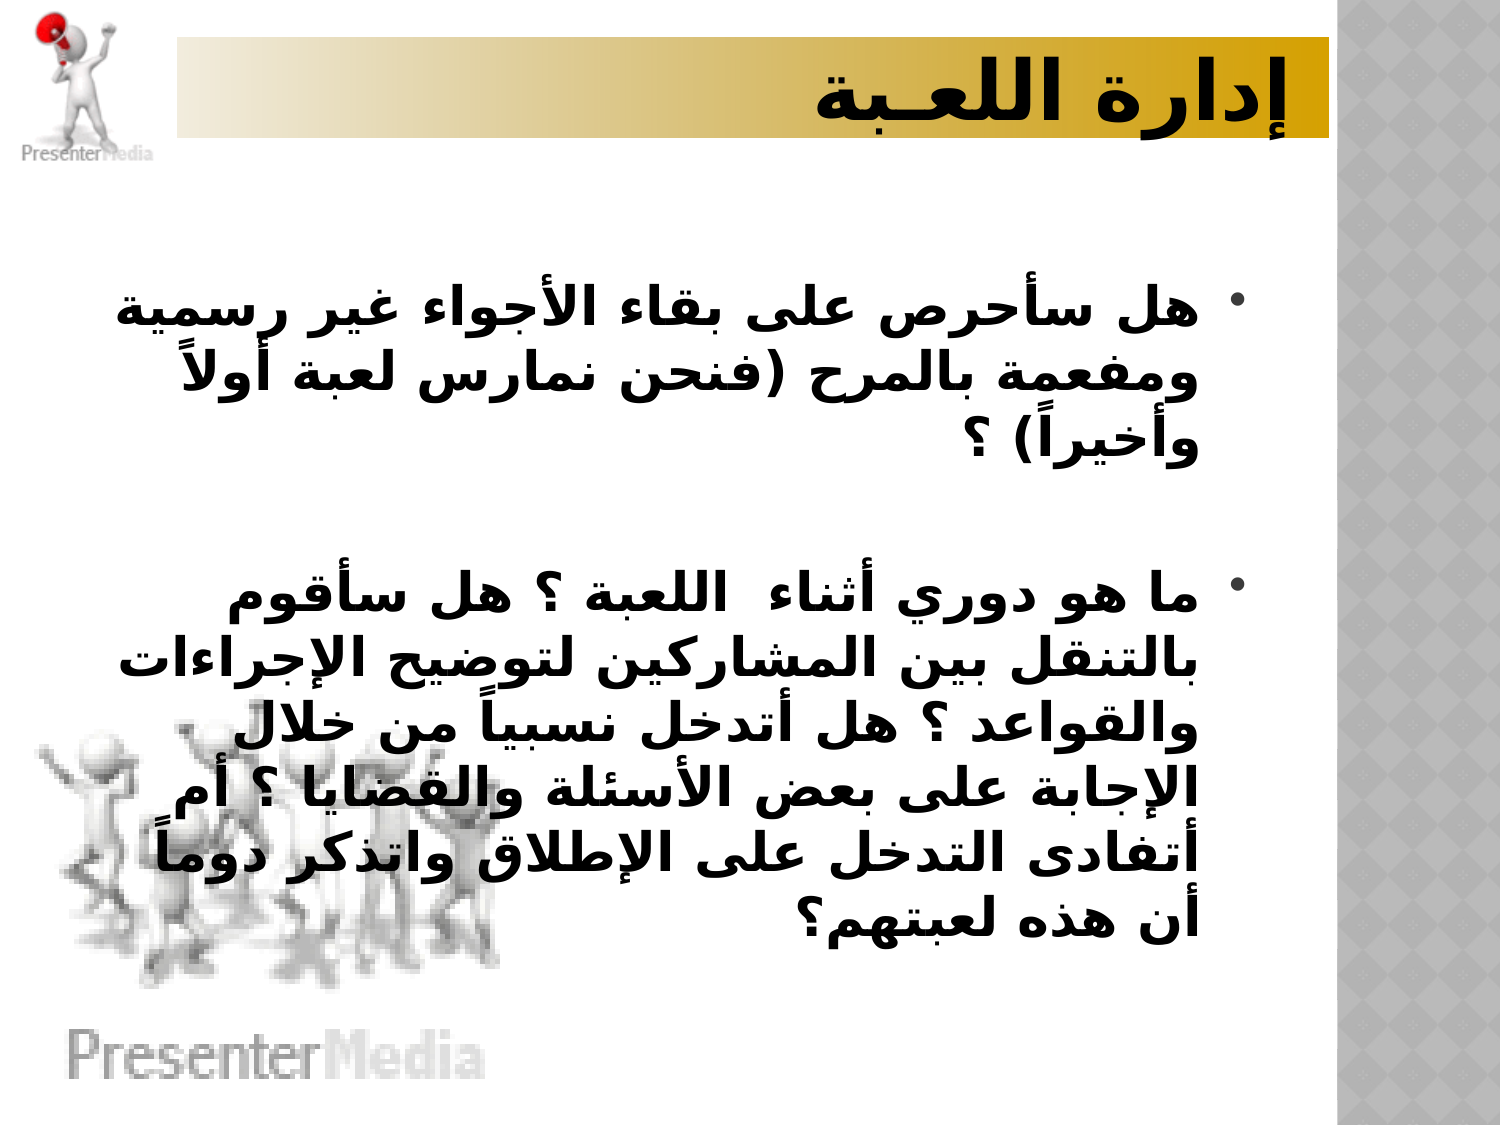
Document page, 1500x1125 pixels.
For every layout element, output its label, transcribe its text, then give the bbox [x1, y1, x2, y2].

picture [4, 2, 178, 175]
picture [9, 573, 561, 1125]
list هل سأحرص على بقاء الأجواء غير رسمية ومفعمة بالمرح (فنحن نمارس لعبة أولاً وأخيراً) ؟ ما هو دوري أثناء اللعبة ؟ هل سأقوم بالتنقل بين المشاركين لتوضيح الإجراءات والقواعد ؟ هل أتدخل نسبياً من خلال الإجابة على بعض الأسئلة والقضايا ؟ أم أتفادى التدخل على الإطلاق واتذكر دوماً أن هذه لعبتهم؟ [75, 264, 1263, 1060]
title إدارة اللعـبة [173, 1, 1300, 137]
text_box [182, 36, 1330, 139]
